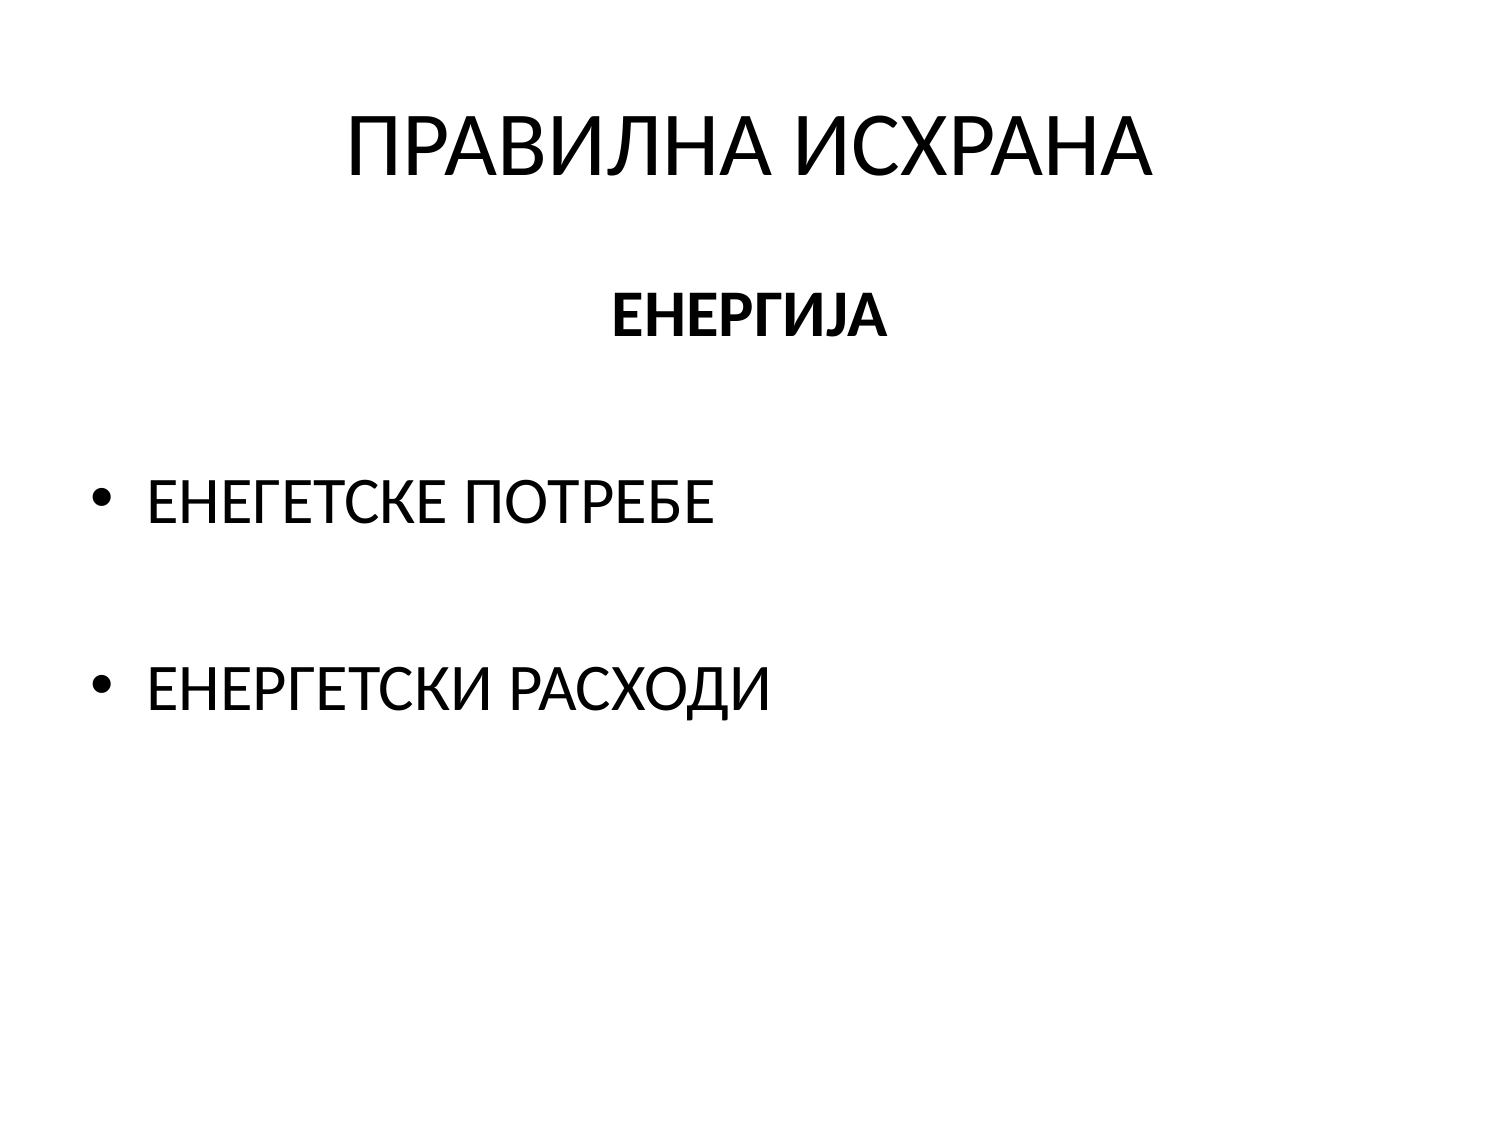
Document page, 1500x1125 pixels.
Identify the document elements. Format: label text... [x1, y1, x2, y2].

title ПРАВИЛНА ИСХРАНА [75, 45, 1425, 233]
list ЕНЕРГИЈА ЕНЕГЕТСКЕ ПОТРЕБЕ ЕНЕРГЕТСКИ РАСХОДИ [75, 262, 1425, 1005]
